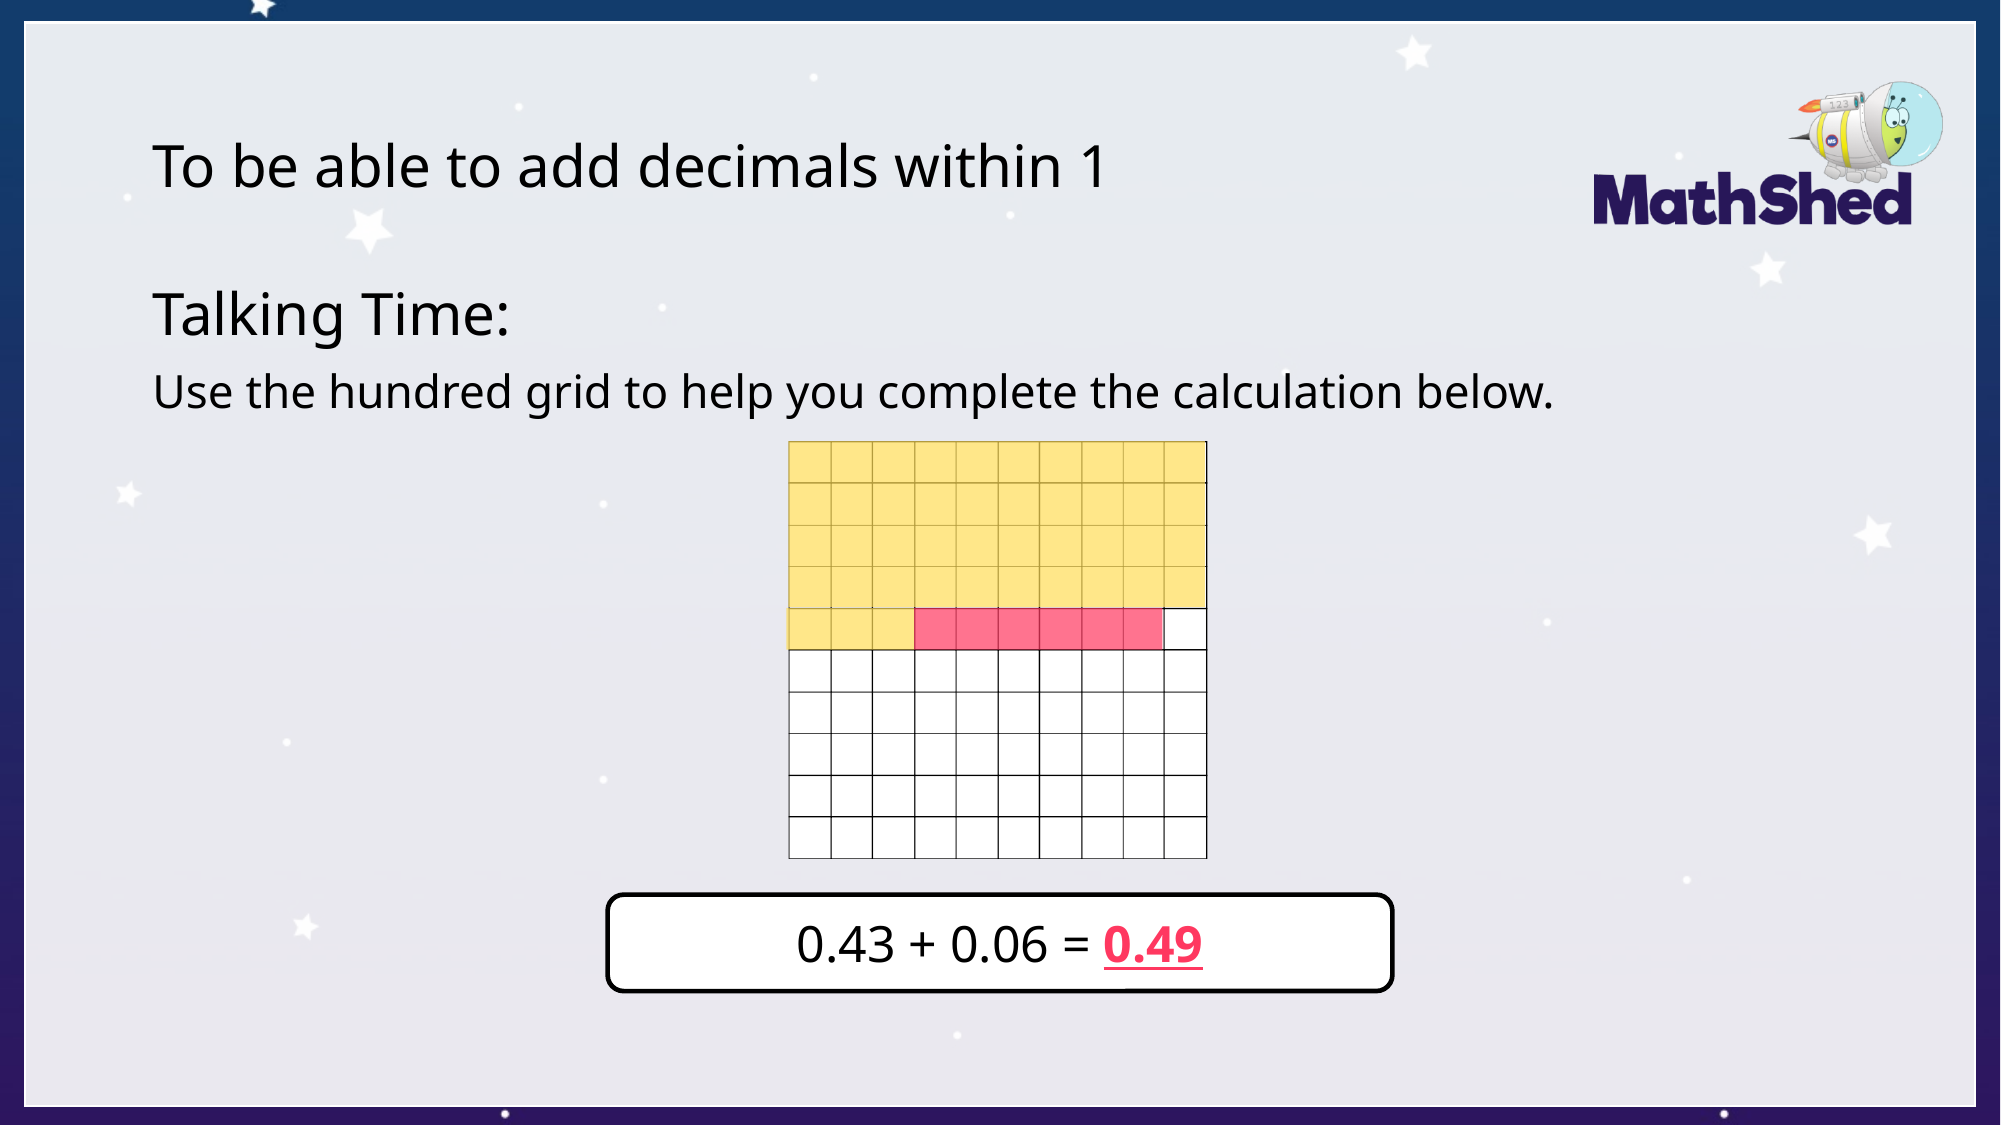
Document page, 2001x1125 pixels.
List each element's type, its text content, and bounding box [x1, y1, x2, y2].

title To be able to add decimals within 1 [137, 59, 1578, 277]
picture [0, 0, 2001, 1125]
list Talking Time: Use the hundred grid to help you complete the calculation below. [137, 277, 1863, 992]
text_box 0.43 + 0.06 = 0.49 [606, 893, 1394, 993]
